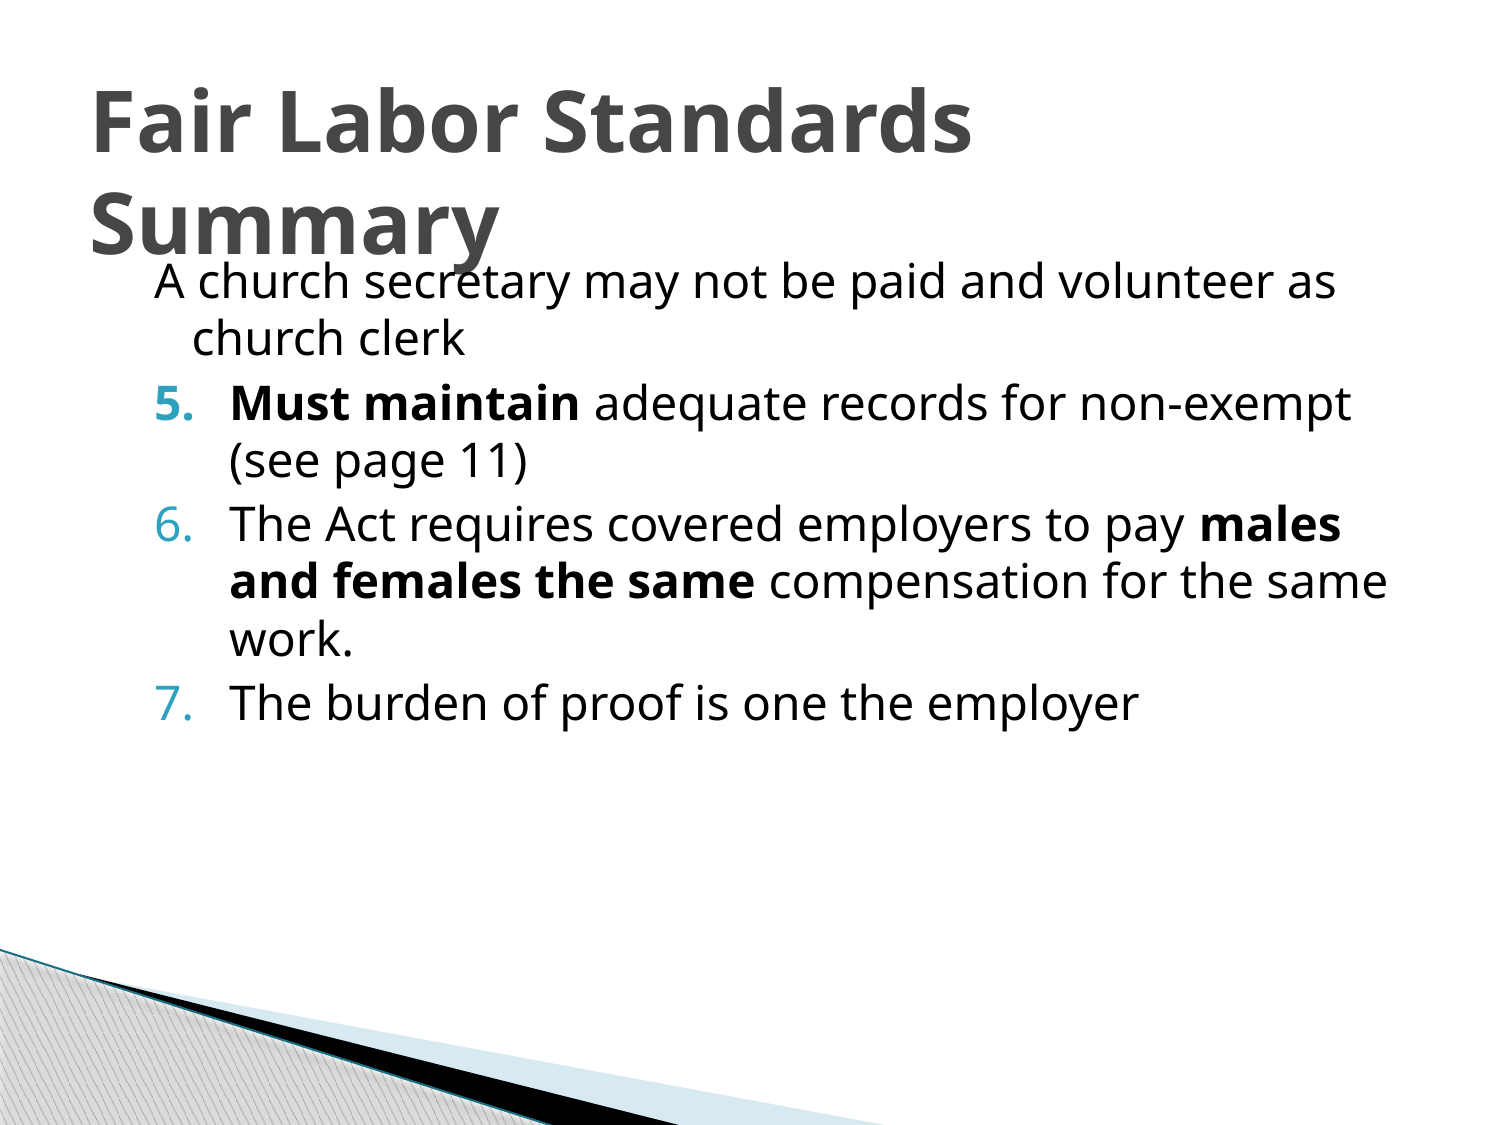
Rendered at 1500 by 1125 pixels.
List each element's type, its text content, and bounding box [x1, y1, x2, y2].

list A church secretary may not be paid and volunteer as church clerk Must maintain adequate records for non-exempt (see page 11) The Act requires covered employers to pay males and females the same compensation for the same work. The burden of proof is one the employer [75, 243, 1425, 986]
title Fair Labor Standards Summary [75, 49, 1388, 243]
